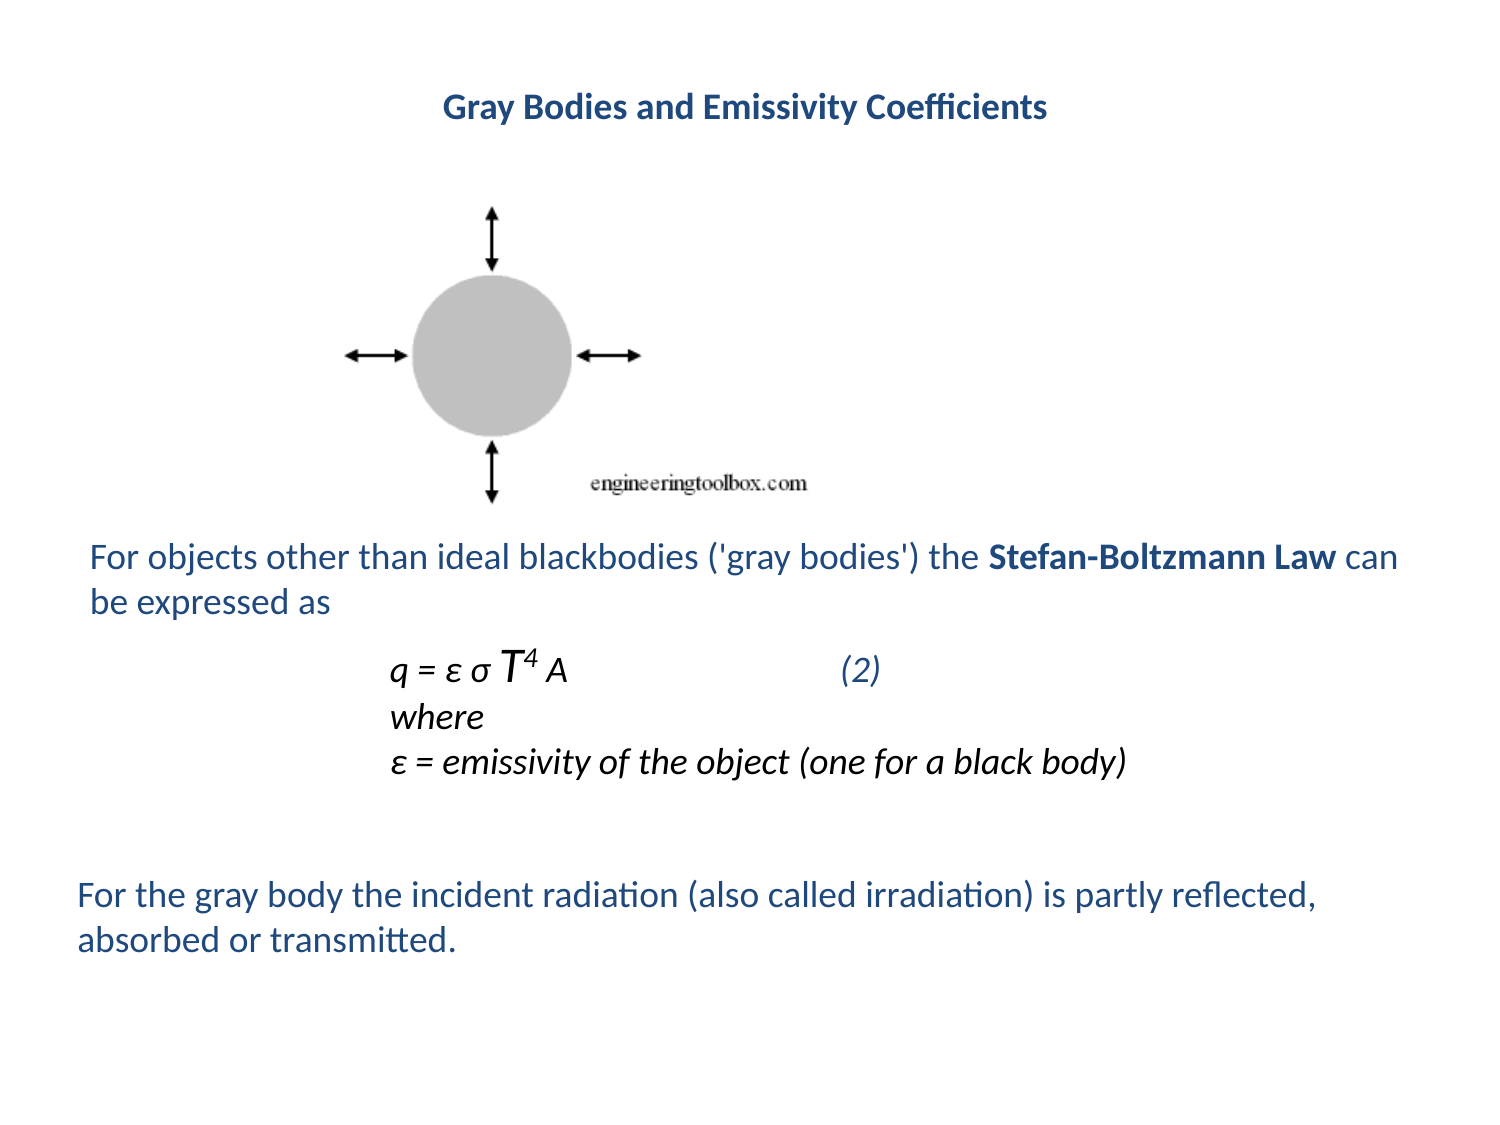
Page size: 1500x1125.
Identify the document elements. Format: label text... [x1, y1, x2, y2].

text_box For objects other than ideal blackbodies ('gray bodies') the Stefan-Boltzmann Law can be expressed as [74, 524, 1425, 630]
picture [337, 199, 838, 512]
text_box Gray Bodies and Emissivity Coefficients [428, 74, 1064, 135]
text_box q = ε σ T4 A (2) where ε = emissivity of the object (one for a black body) [375, 624, 1475, 790]
text_box For the gray body the incident radiation (also called irradiation) is partly reflected, absorbed or transmitted. [62, 862, 1463, 968]
